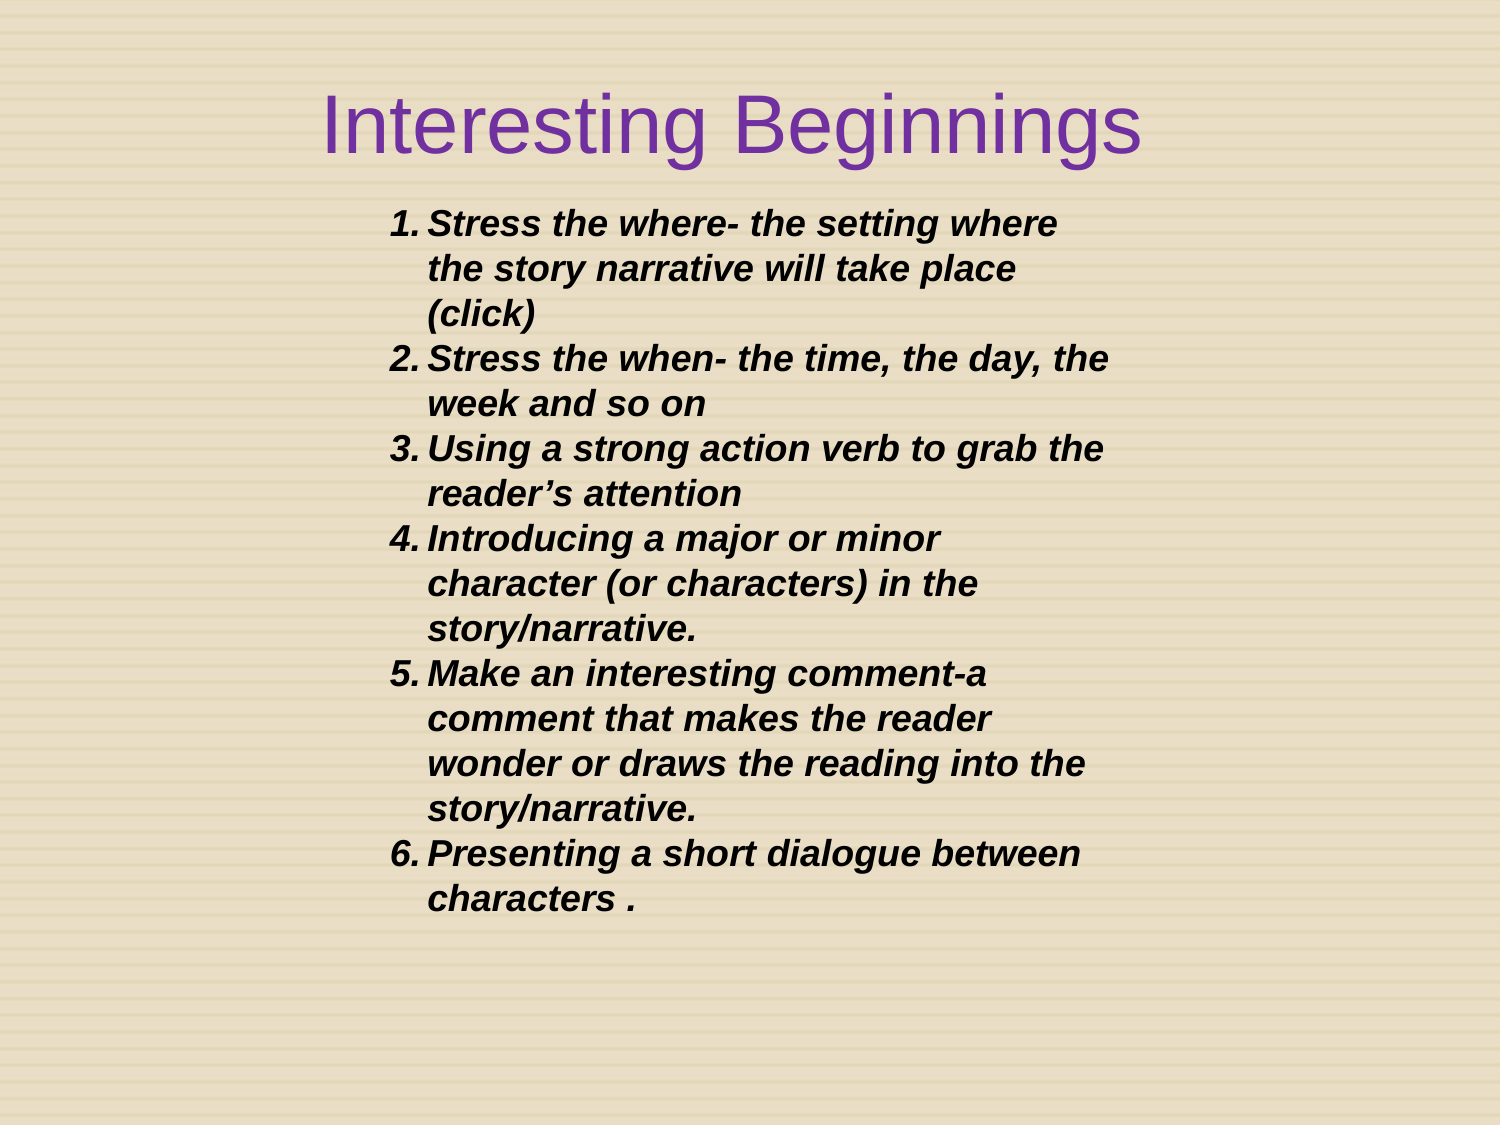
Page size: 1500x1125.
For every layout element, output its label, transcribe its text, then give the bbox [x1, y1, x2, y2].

text_box Interesting Beginnings [50, 62, 1438, 178]
text_box Stress the where- the setting where the story narrative will take place (click) Stress the when- the time, the day, the week and so on Using a strong action verb to grab the reader’s attention Introducing a major or minor character (or characters) in the story/narrative. Make an interesting comment-a comment that makes the reader wonder or draws the reading into the story/narrative. Presenting a short dialogue between characters . [374, 191, 1125, 927]
